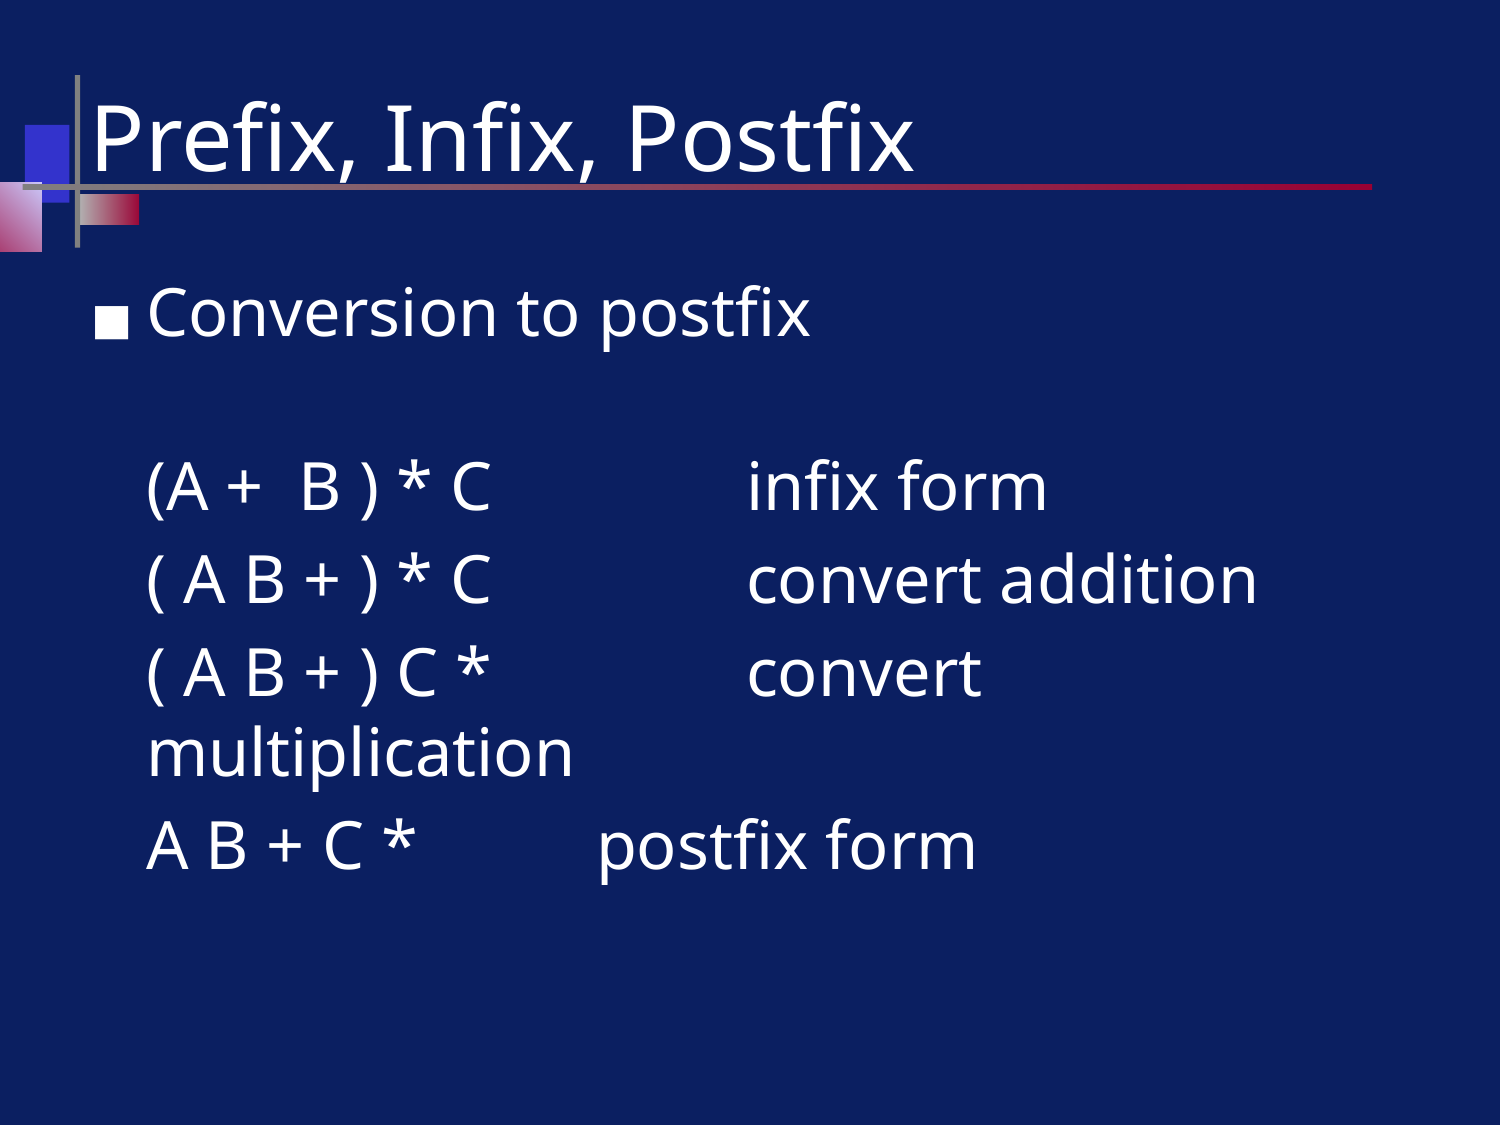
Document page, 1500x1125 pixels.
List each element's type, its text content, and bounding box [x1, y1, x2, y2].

title Prefix, Infix, Postfix [74, 59, 1425, 210]
list Conversion to postfix (A + B ) * C infix form ( A B + ) * C convert addition ( A B + ) C * convert multiplication A B + C * postfix form [74, 262, 1425, 1013]
